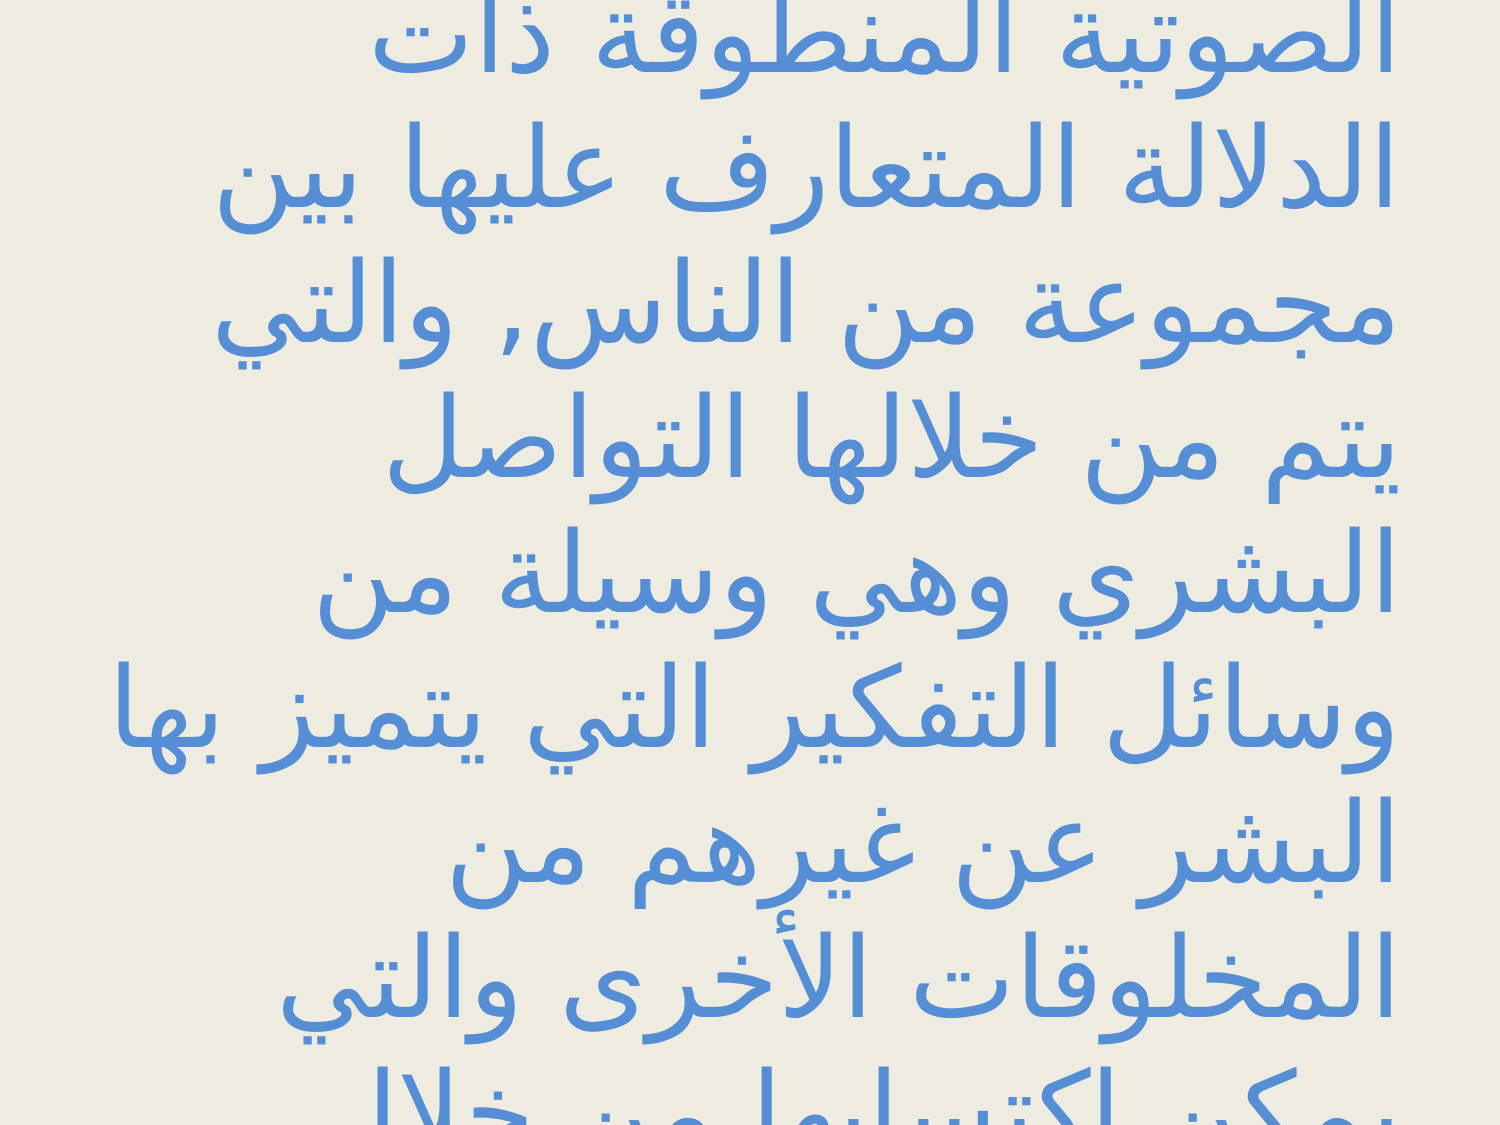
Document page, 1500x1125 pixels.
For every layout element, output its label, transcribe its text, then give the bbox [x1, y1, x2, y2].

title واللغة مجموعة من الرموز الصوتية المنطوقة ذات الدلالة المتعارف عليها بين مجموعة من الناس, والتي يتم من خلالها التواصل البشري وهي وسيلة من وسائل التفكير التي يتميز بها البشر عن غيرهم من المخلوقات الأخرى والتي يمكن اكتسابها من خلال البيئة التي يعيش فيها. [46, 45, 1454, 1090]
